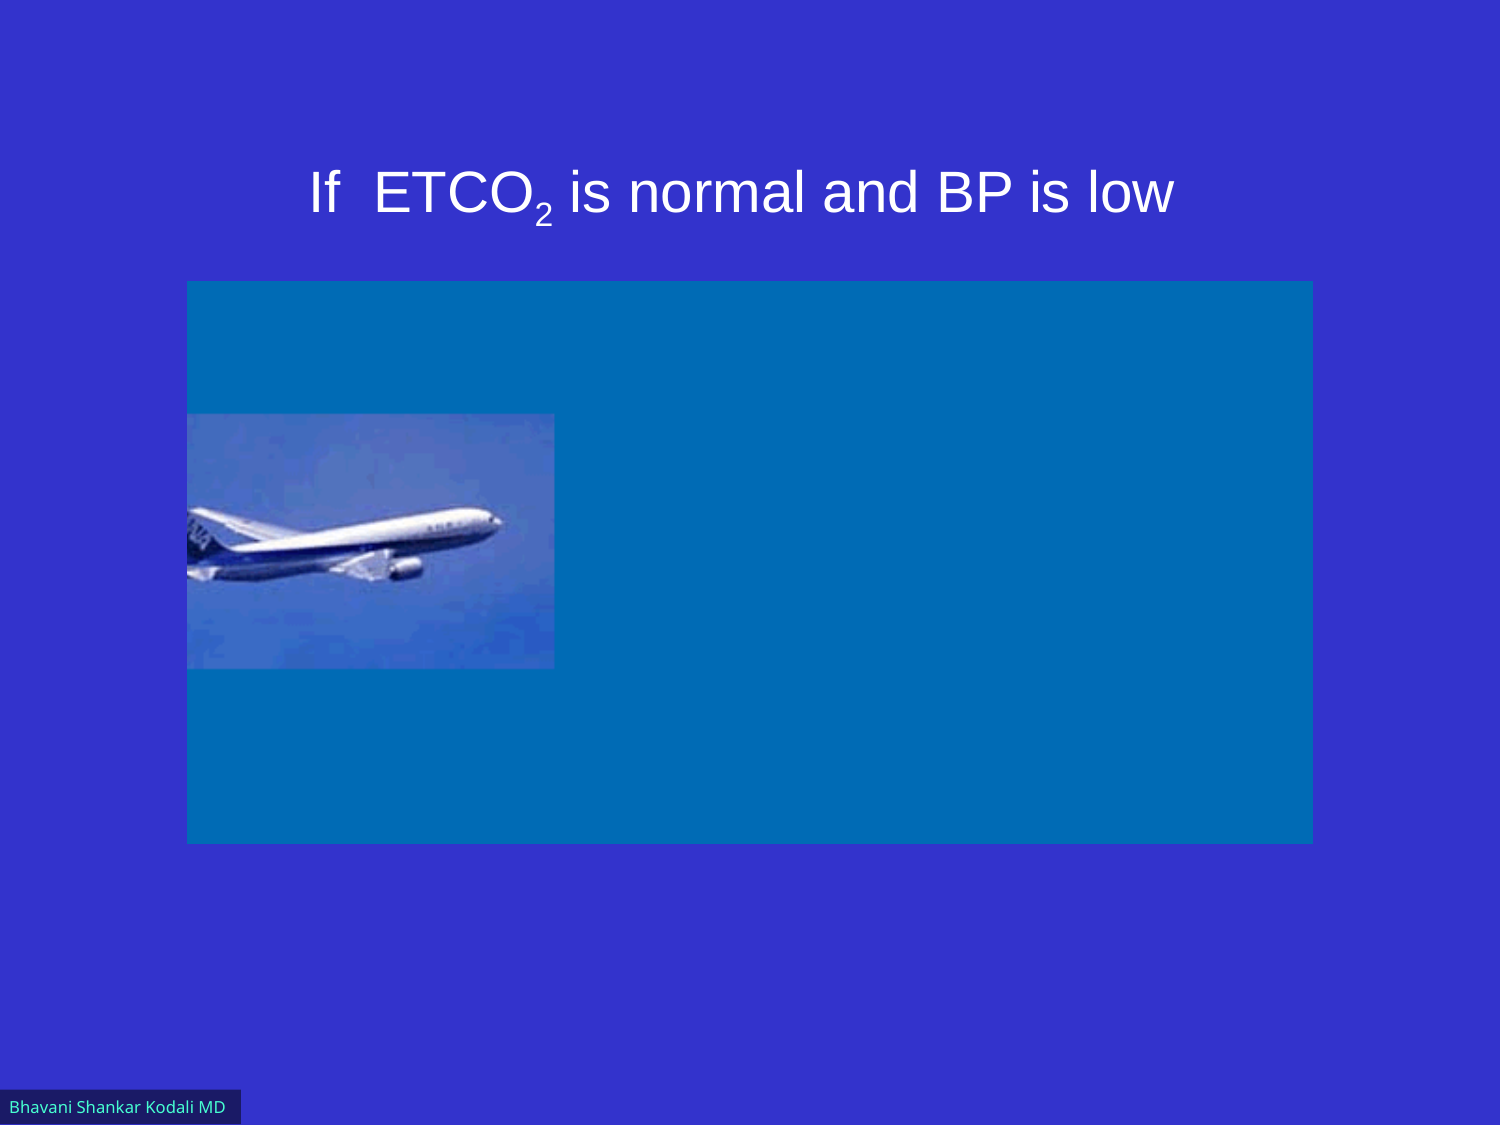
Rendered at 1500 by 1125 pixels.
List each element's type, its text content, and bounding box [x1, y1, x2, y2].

picture [187, 281, 1313, 844]
title If ETCO2 is normal and BP is low [112, 99, 1388, 288]
text_box Bhavani Shankar Kodali MD [0, 1089, 241, 1125]
